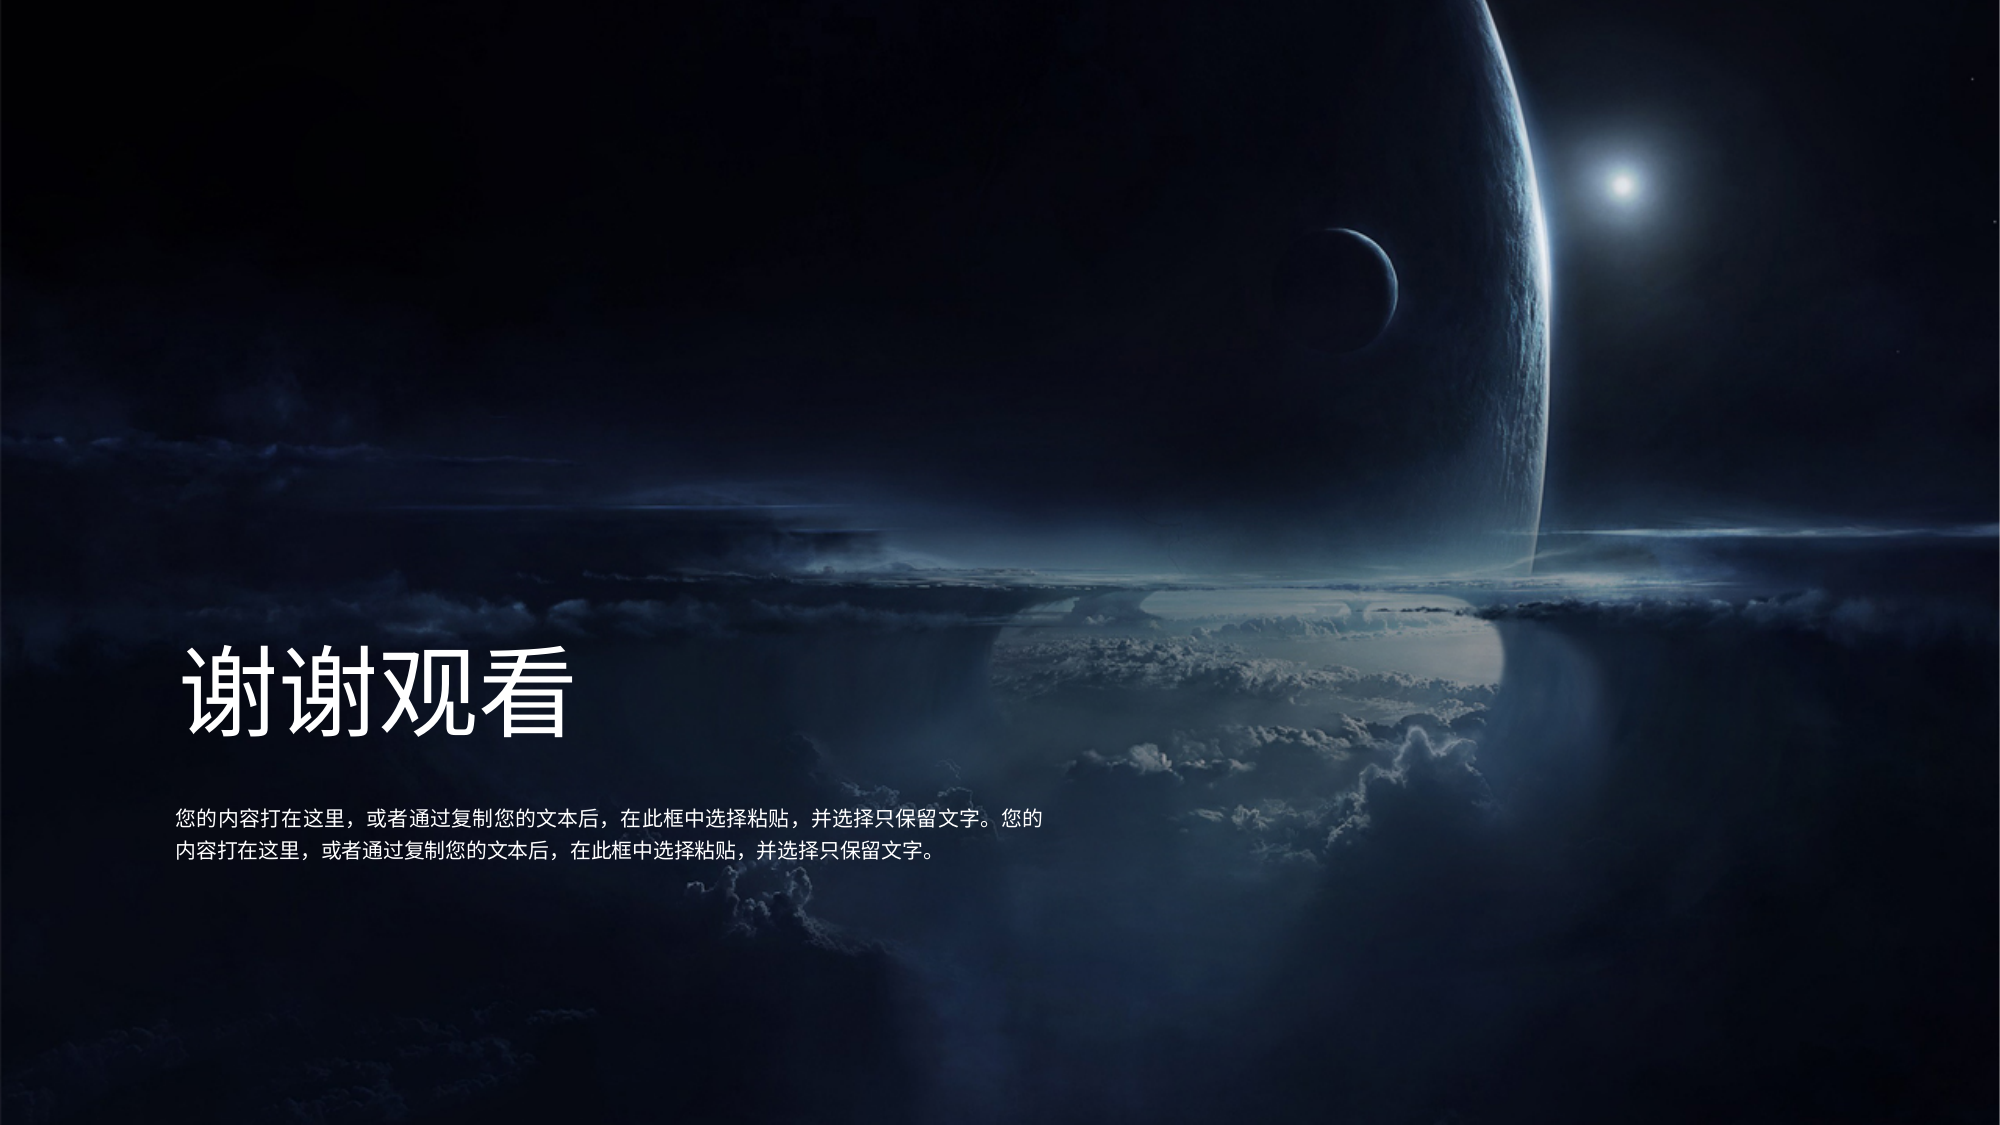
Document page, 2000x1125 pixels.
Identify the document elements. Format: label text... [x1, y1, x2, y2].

text_box 谢谢观看 [163, 622, 594, 758]
picture [0, 0, 2000, 1125]
text_box 您的内容打在这里，或者通过复制您的文本后，在此框中选择粘贴，并选择只保留文字。您的内容打在这里，或者通过复制您的文本后，在此框中选择粘贴，并选择只保留文字。 [161, 790, 1059, 903]
